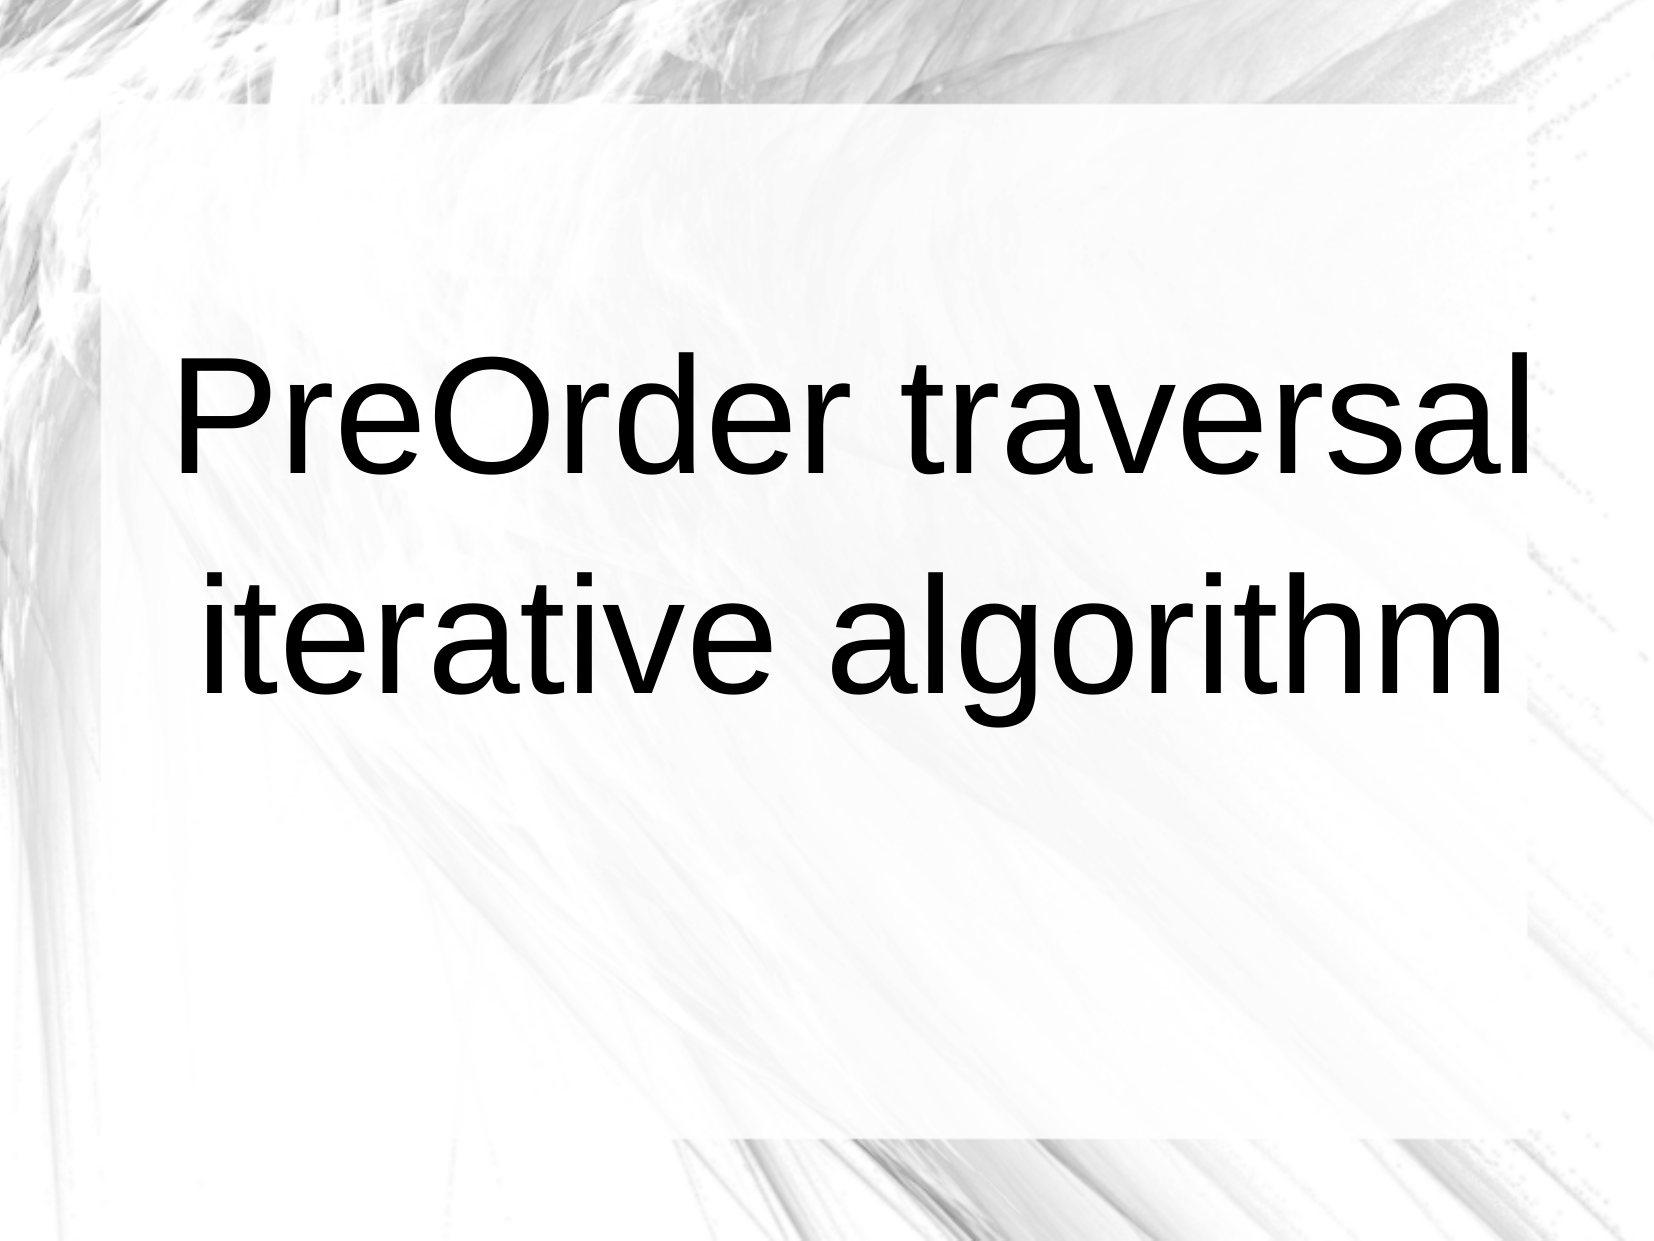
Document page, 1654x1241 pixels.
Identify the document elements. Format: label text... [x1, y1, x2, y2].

list PreOrder traversal iterative algorithm [118, 319, 1571, 1109]
picture [0, 0, 1654, 1241]
